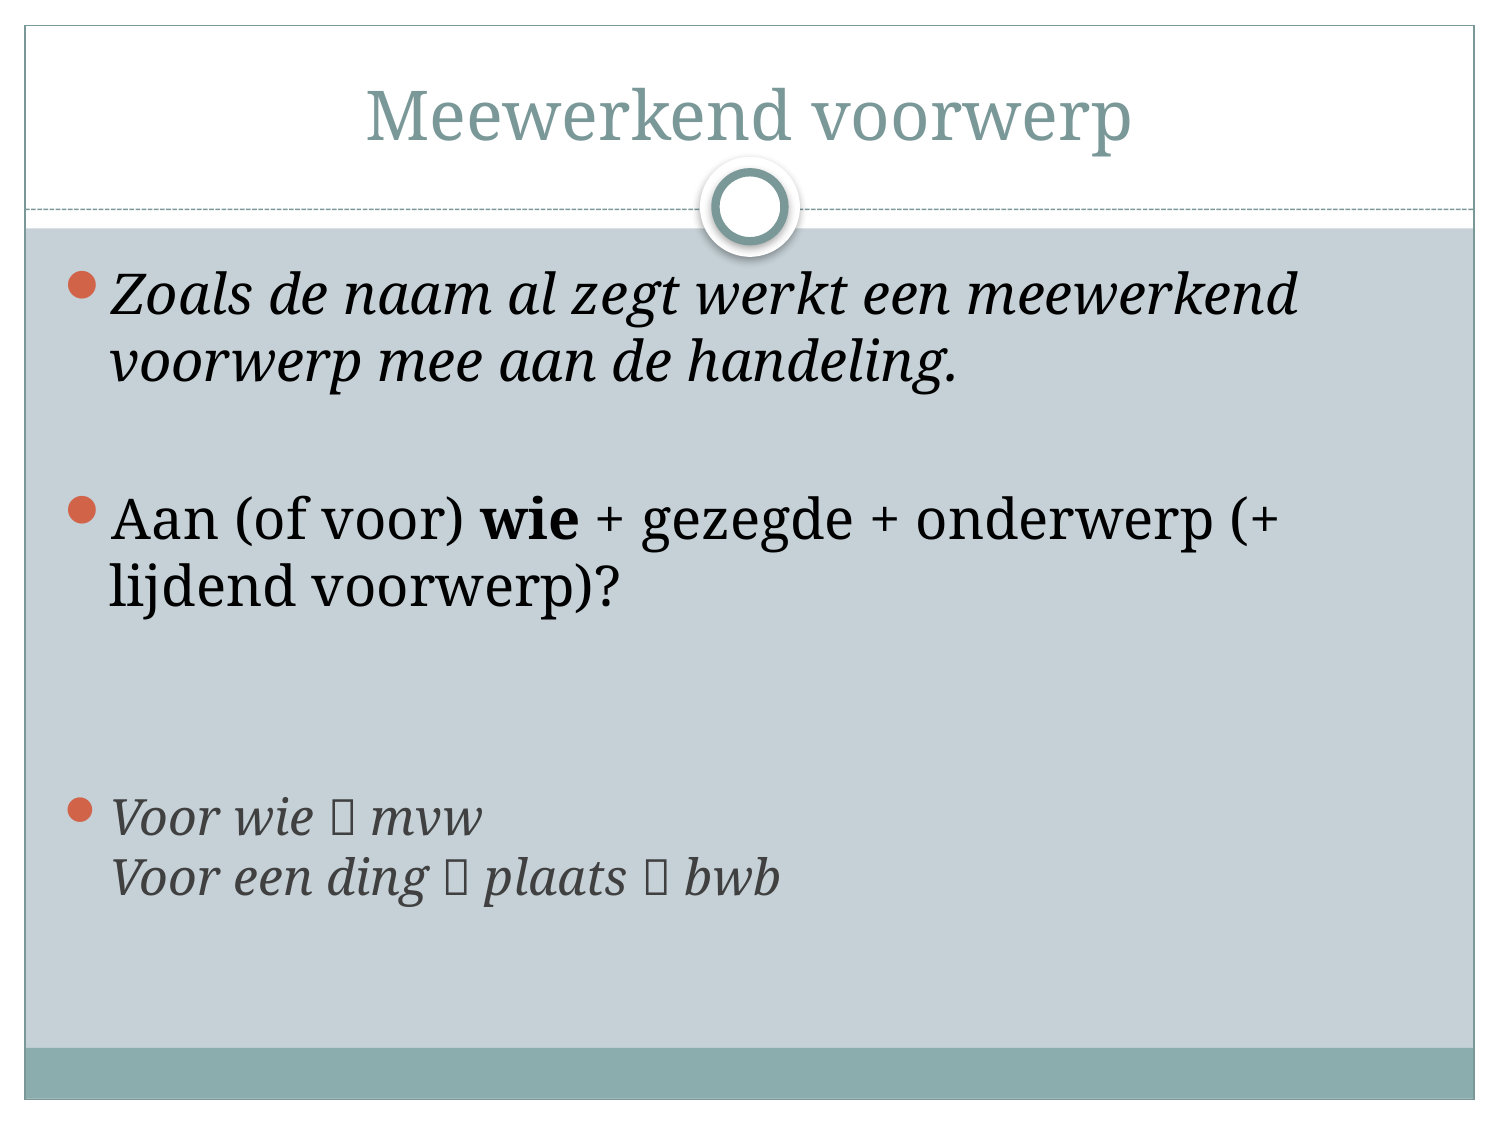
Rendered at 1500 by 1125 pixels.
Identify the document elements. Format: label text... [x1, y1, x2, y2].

list Zoals de naam al zegt werkt een meewerkend voorwerp mee aan de handeling. Aan (of voor) wie + gezegde + onderwerp (+ lijdend voorwerp)? Voor wie  mvw Voor een ding  plaats  bwb [49, 250, 1445, 1001]
title Meewerkend voorwerp [49, 37, 1450, 162]
